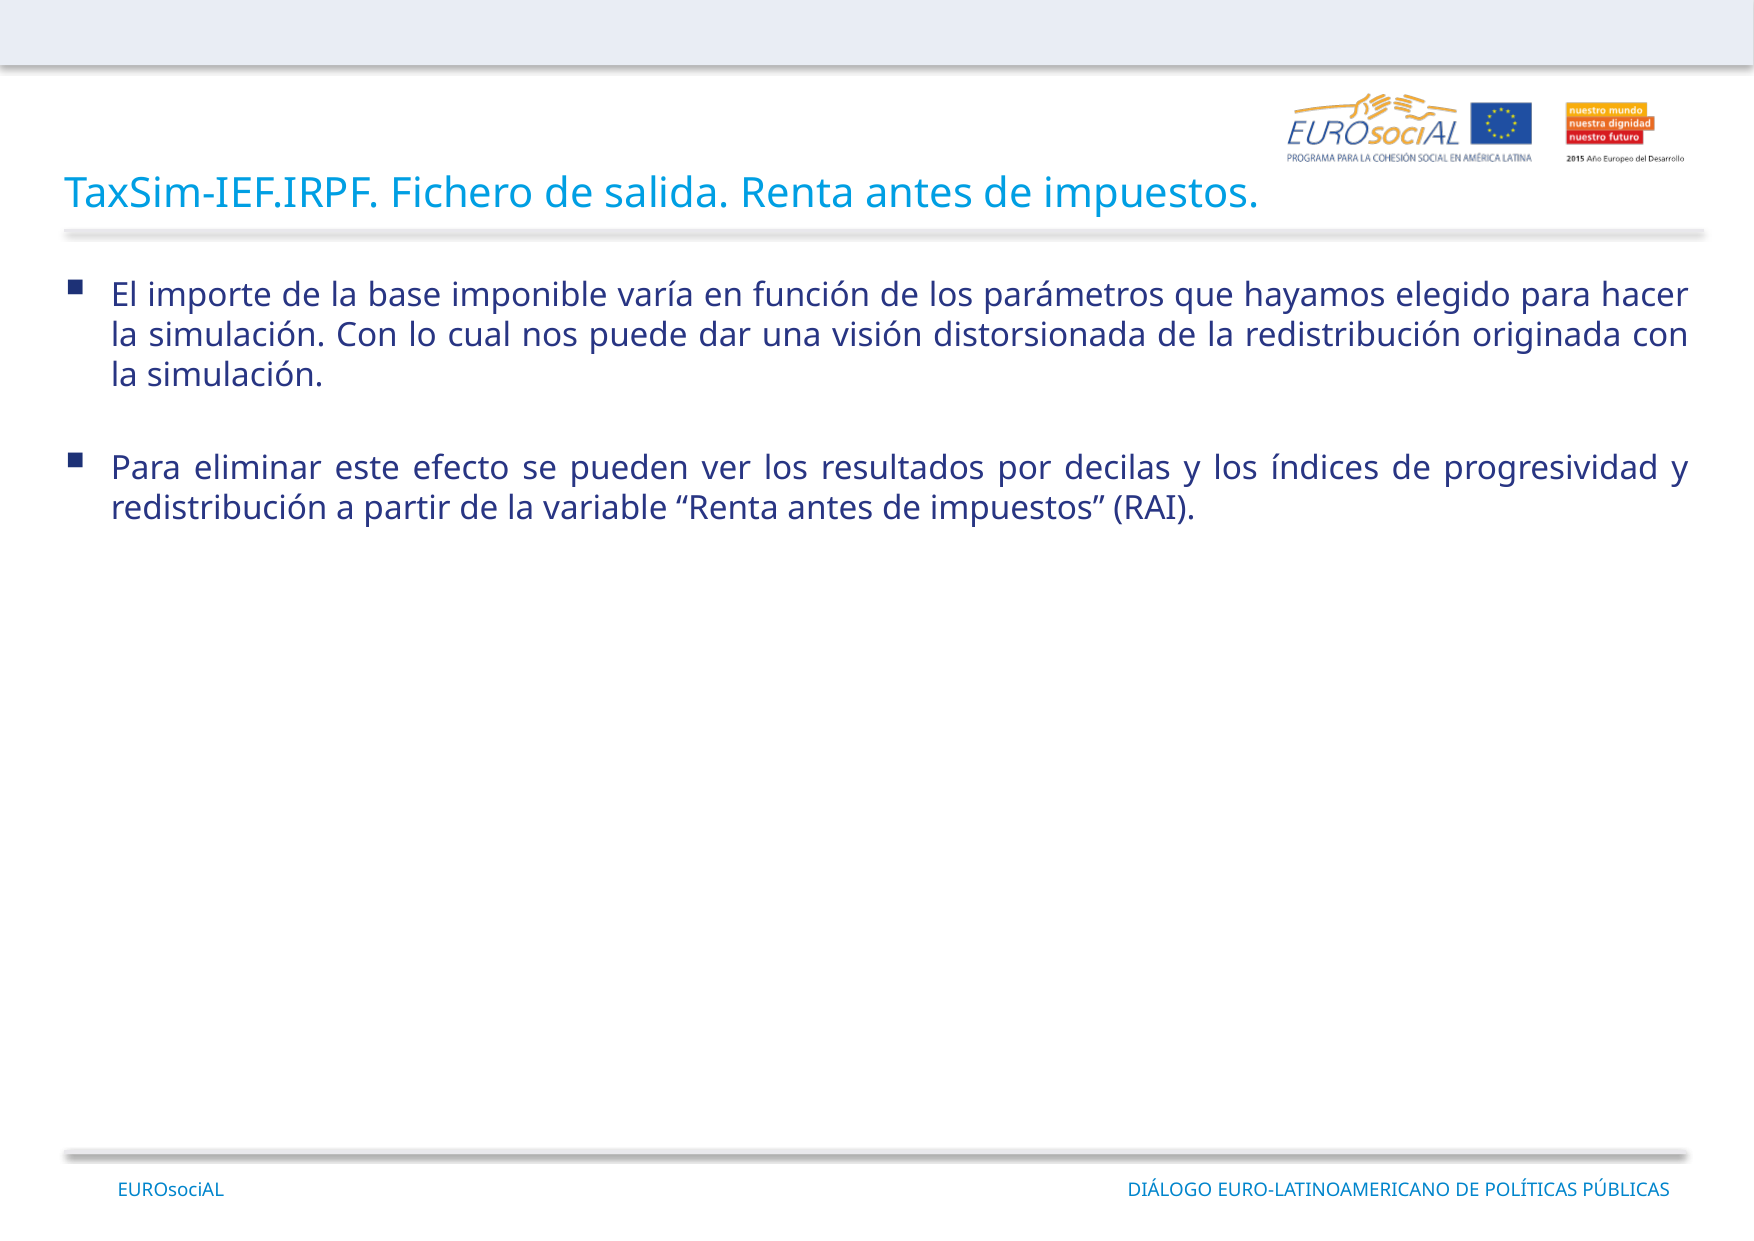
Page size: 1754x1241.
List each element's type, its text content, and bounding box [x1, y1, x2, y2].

text_box El importe de la base imponible varía en función de los parámetros que hayamos elegido para hacer la simulación. Con lo cual nos puede dar una visión distorsionada de la redistribución originada con la simulación. Para eliminar este efecto se pueden ver los resultados por decilas y los índices de progresividad y redistribución a partir de la variable “Renta antes de impuestos” (RAI). [64, 254, 1692, 869]
text_box TaxSim-IEF.IRPF. Fichero de salida. Renta antes de impuestos. [49, 158, 1628, 233]
picture [1278, 88, 1692, 173]
